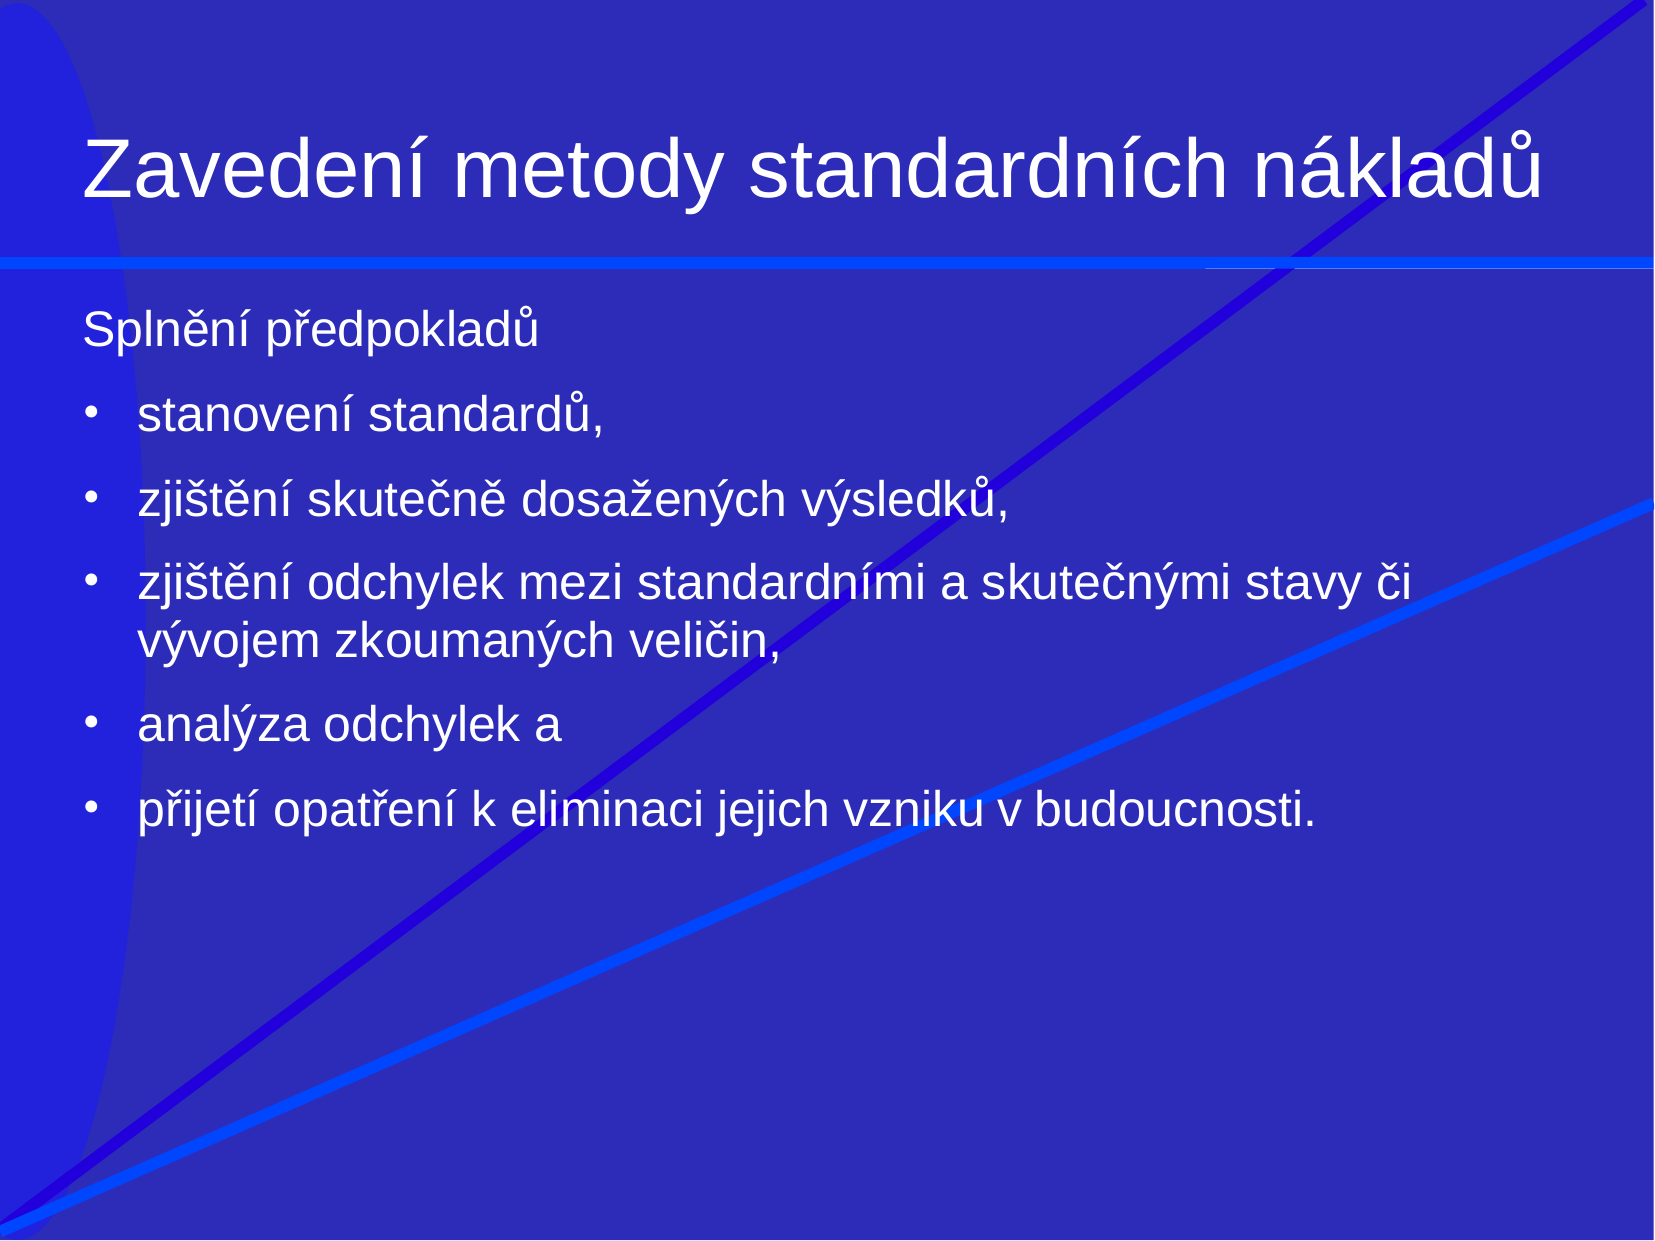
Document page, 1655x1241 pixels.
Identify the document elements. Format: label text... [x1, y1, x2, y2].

title Zavedení metody standardních nákladů [80, 67, 1574, 321]
text_box Splnění předpokladů stanovení standardů, zjištění skutečně dosažených výsledků, zjištění odchylek mezi standardními a skutečnými stavy či vývojem zkoumaných veličin, analýza odchylek a přijetí opatření k eliminaci jejich vzniku v budoucnosti. [80, 296, 1416, 837]
